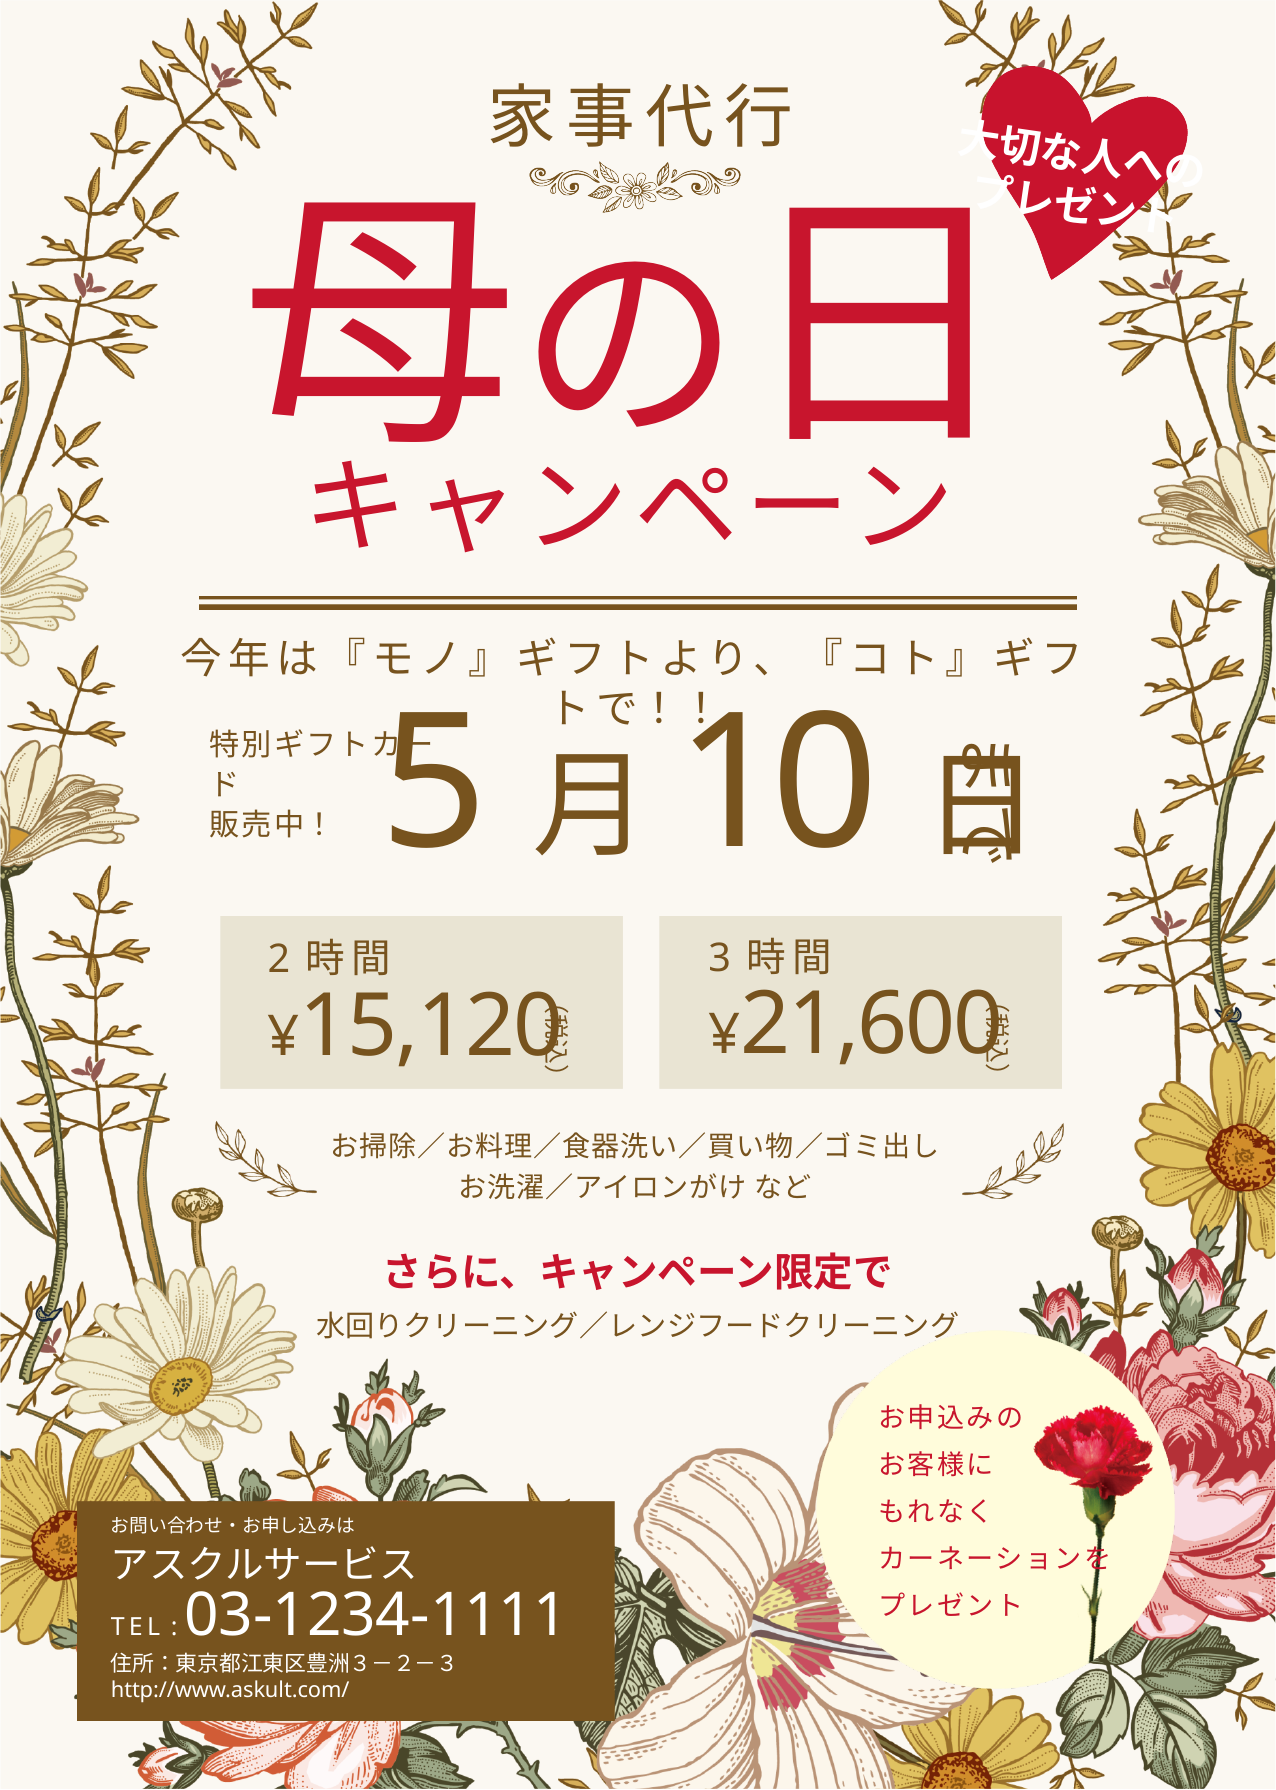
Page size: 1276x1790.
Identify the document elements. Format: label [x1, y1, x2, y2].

text_box [267, 940, 586, 1074]
text_box [708, 939, 1026, 1072]
picture [0, 0, 1276, 1790]
